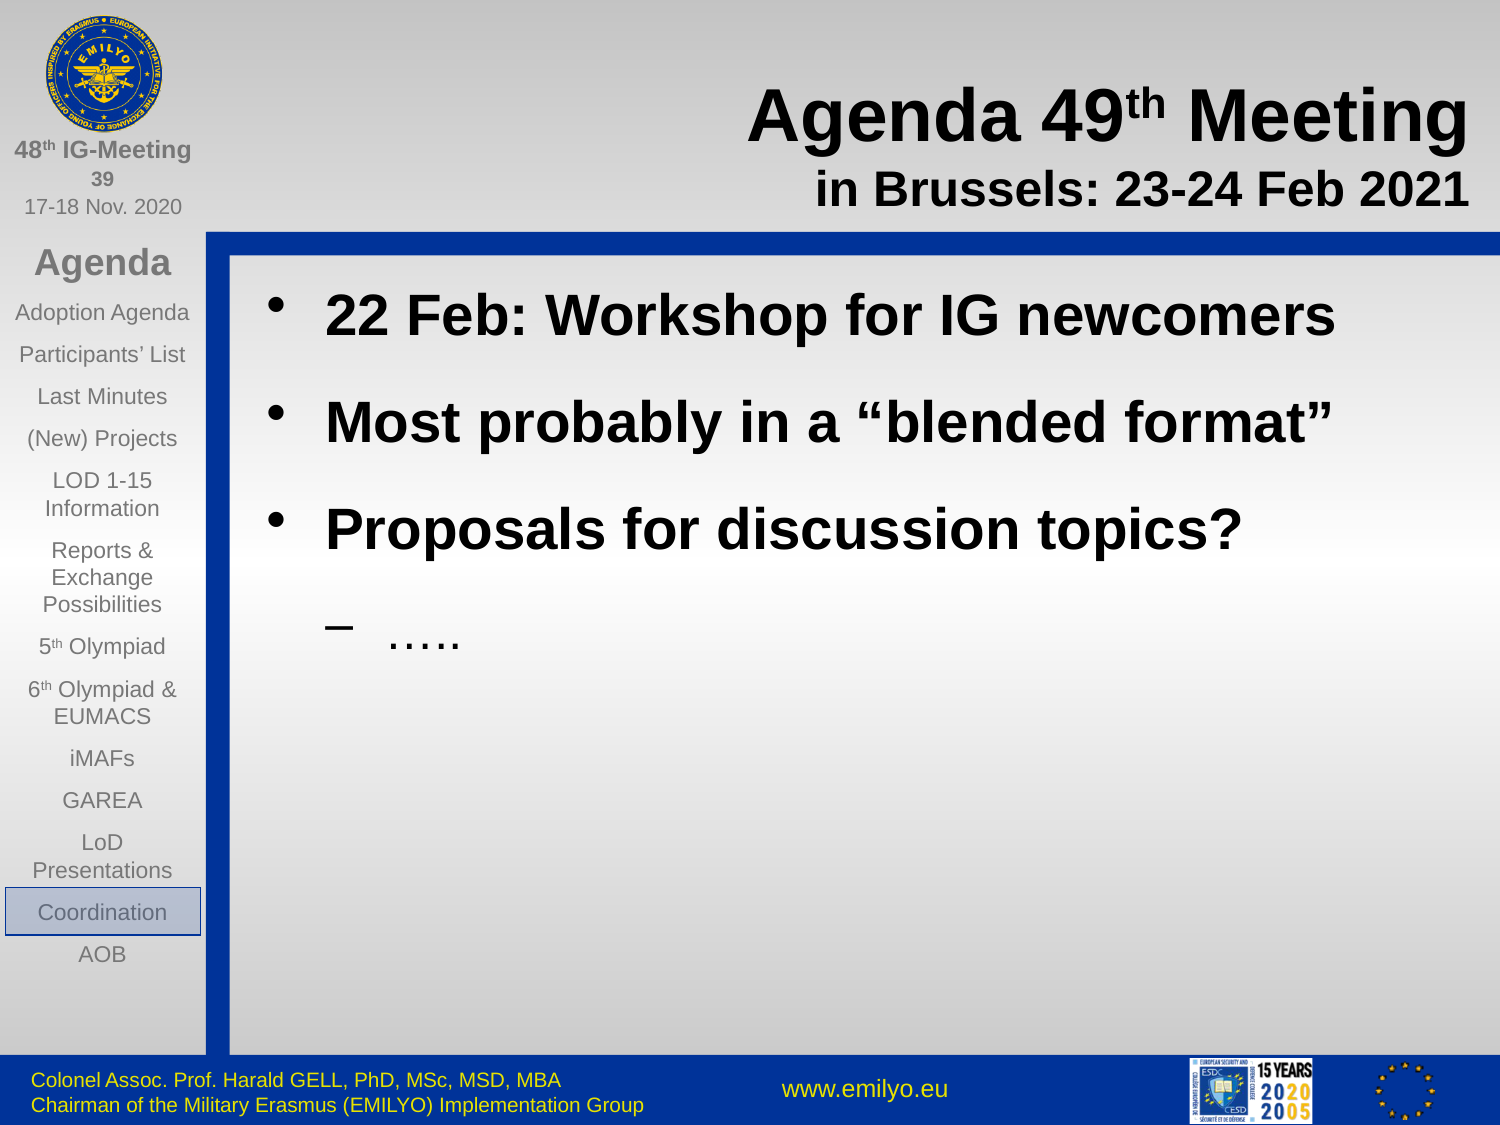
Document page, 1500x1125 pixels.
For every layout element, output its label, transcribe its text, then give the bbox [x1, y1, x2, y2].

list 22 Feb: Workshop for IG newcomers Most probably in a “blended format” Proposals for discussion topics? ….. [266, 270, 1466, 1039]
title Agenda 49th Meeting in Brussels: 23-24 Feb 2021 [207, 28, 1471, 217]
picture [1189, 1058, 1313, 1124]
picture [45, 14, 163, 133]
text_box [5, 887, 201, 935]
picture [1374, 1060, 1435, 1120]
